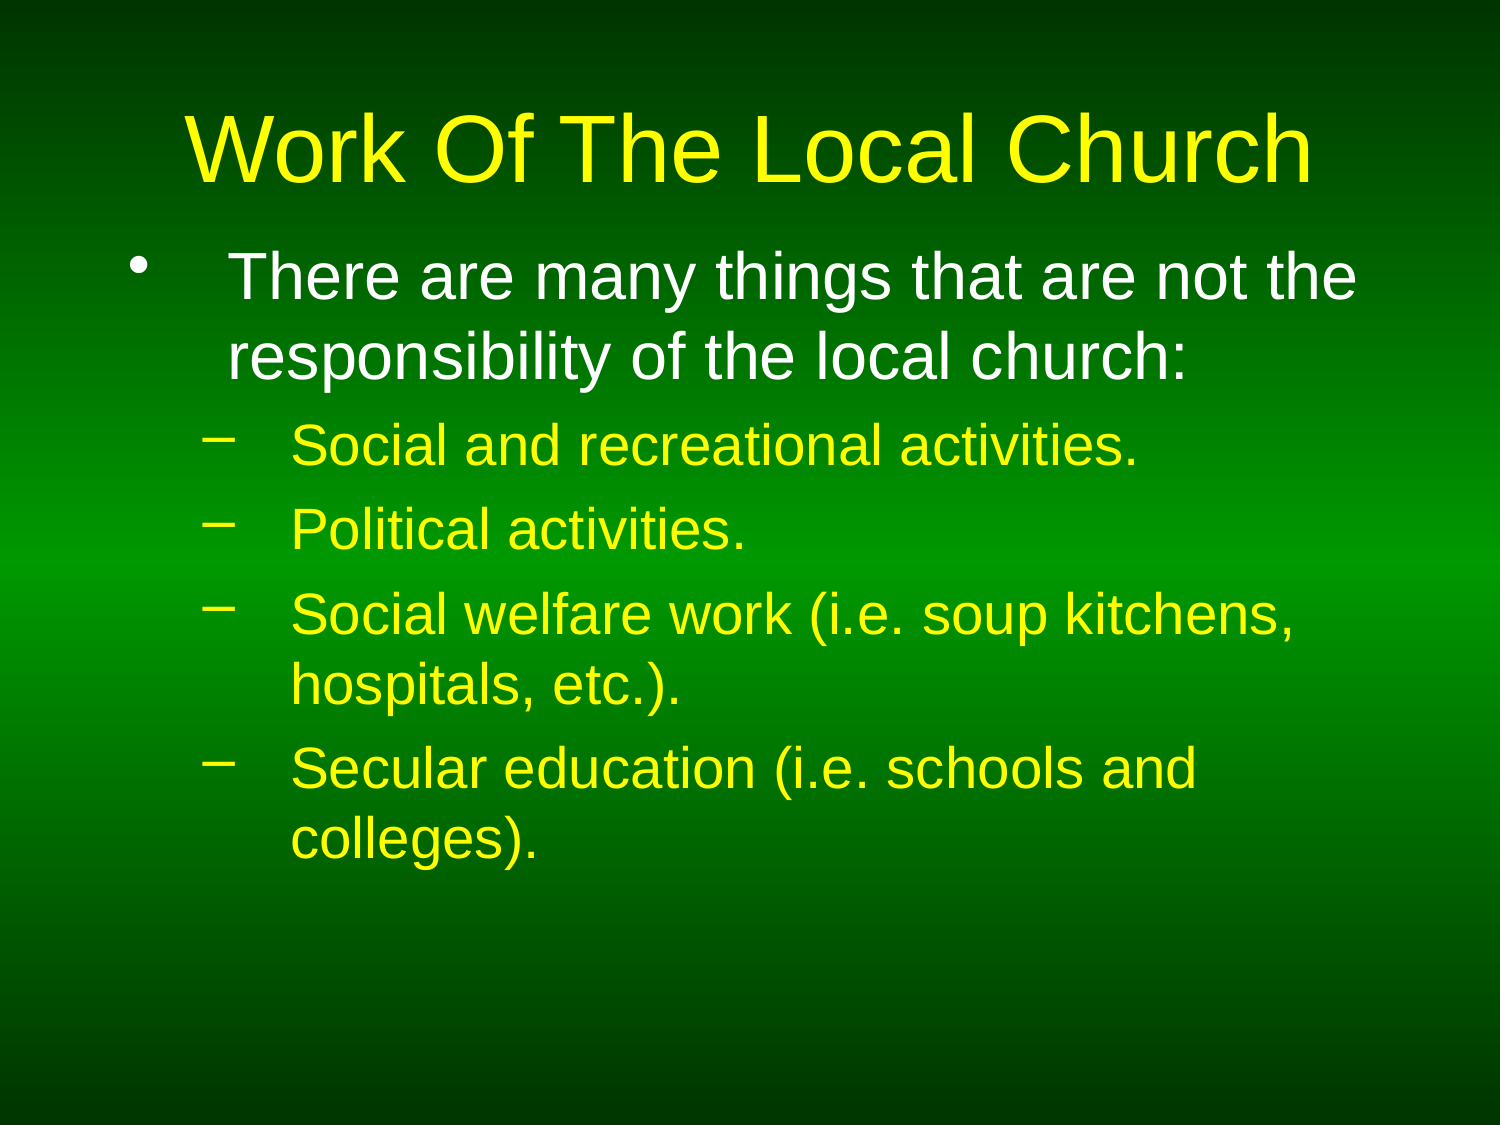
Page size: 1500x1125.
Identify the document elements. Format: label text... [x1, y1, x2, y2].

list There are many things that are not the responsibility of the local church: Social and recreational activities. Political activities. Social welfare work (i.e. soup kitchens, hospitals, etc.). Secular education (i.e. schools and colleges). [112, 224, 1463, 1013]
title Work Of The Local Church [37, 50, 1463, 238]
